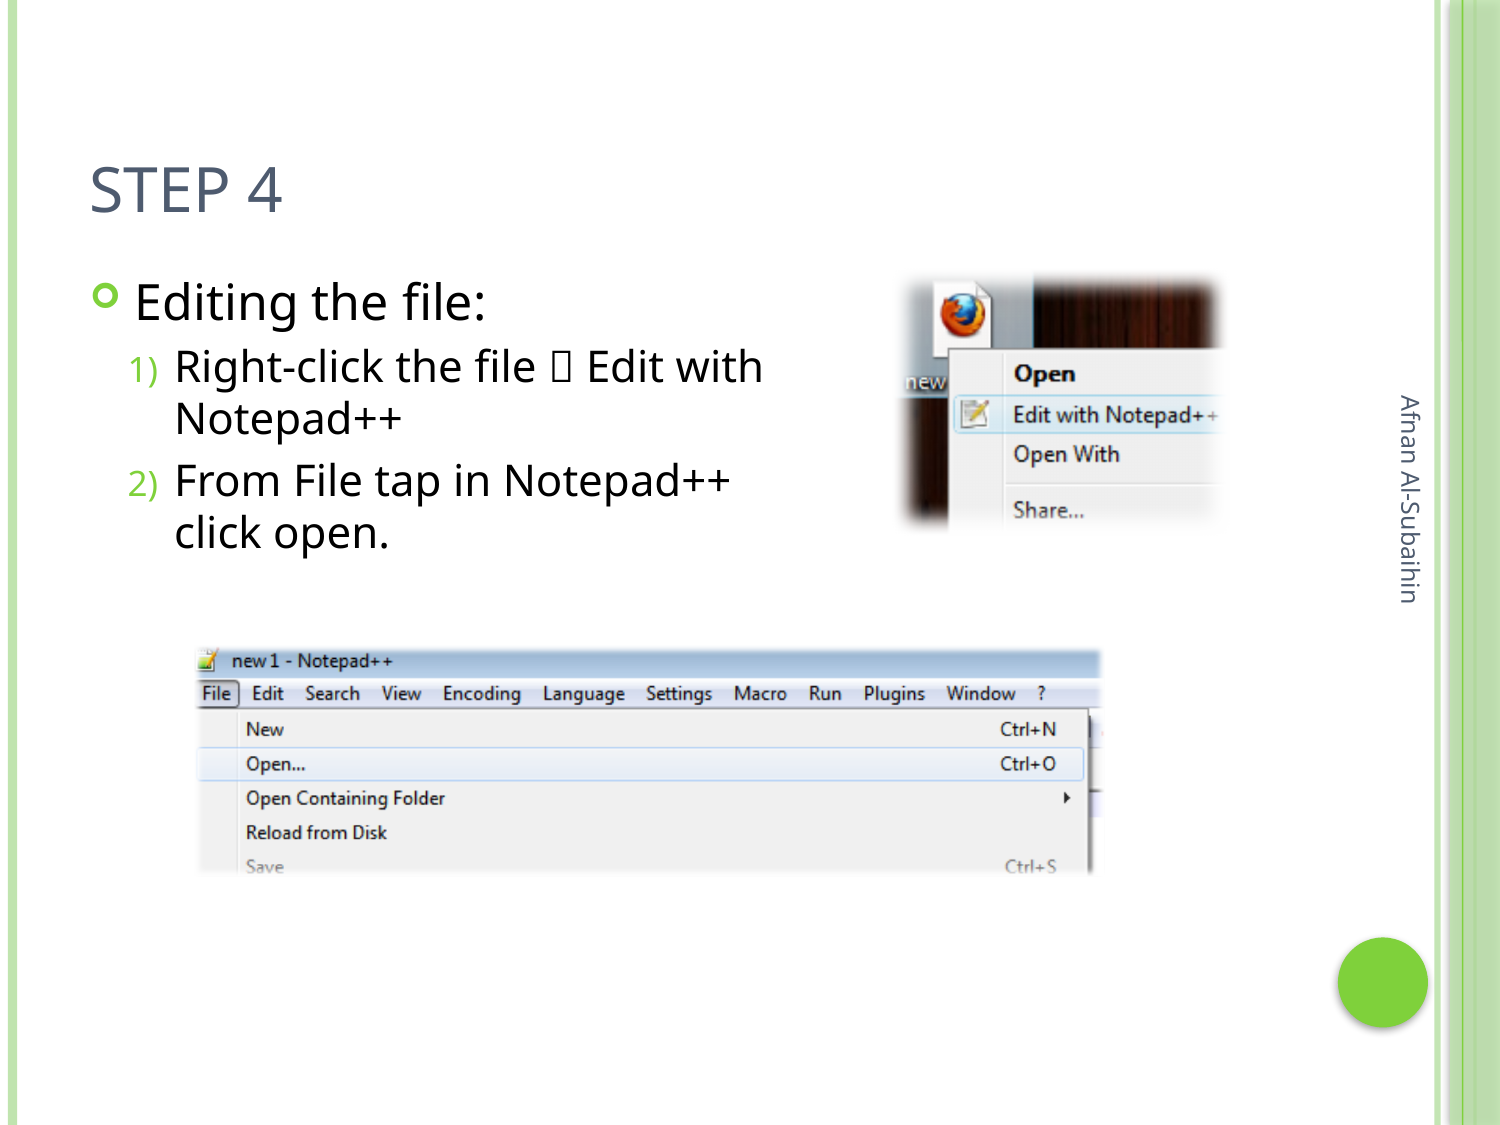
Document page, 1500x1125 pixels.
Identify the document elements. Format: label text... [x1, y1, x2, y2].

footer Afnan Al-Subaihin [1379, 380, 1440, 906]
list Editing the file: Right-click the file  Edit with Notepad++ From File tap in Notepad++ click open. [75, 262, 1300, 1062]
title Step 4 [75, 45, 1300, 233]
picture [891, 266, 1231, 537]
picture [194, 644, 1105, 877]
